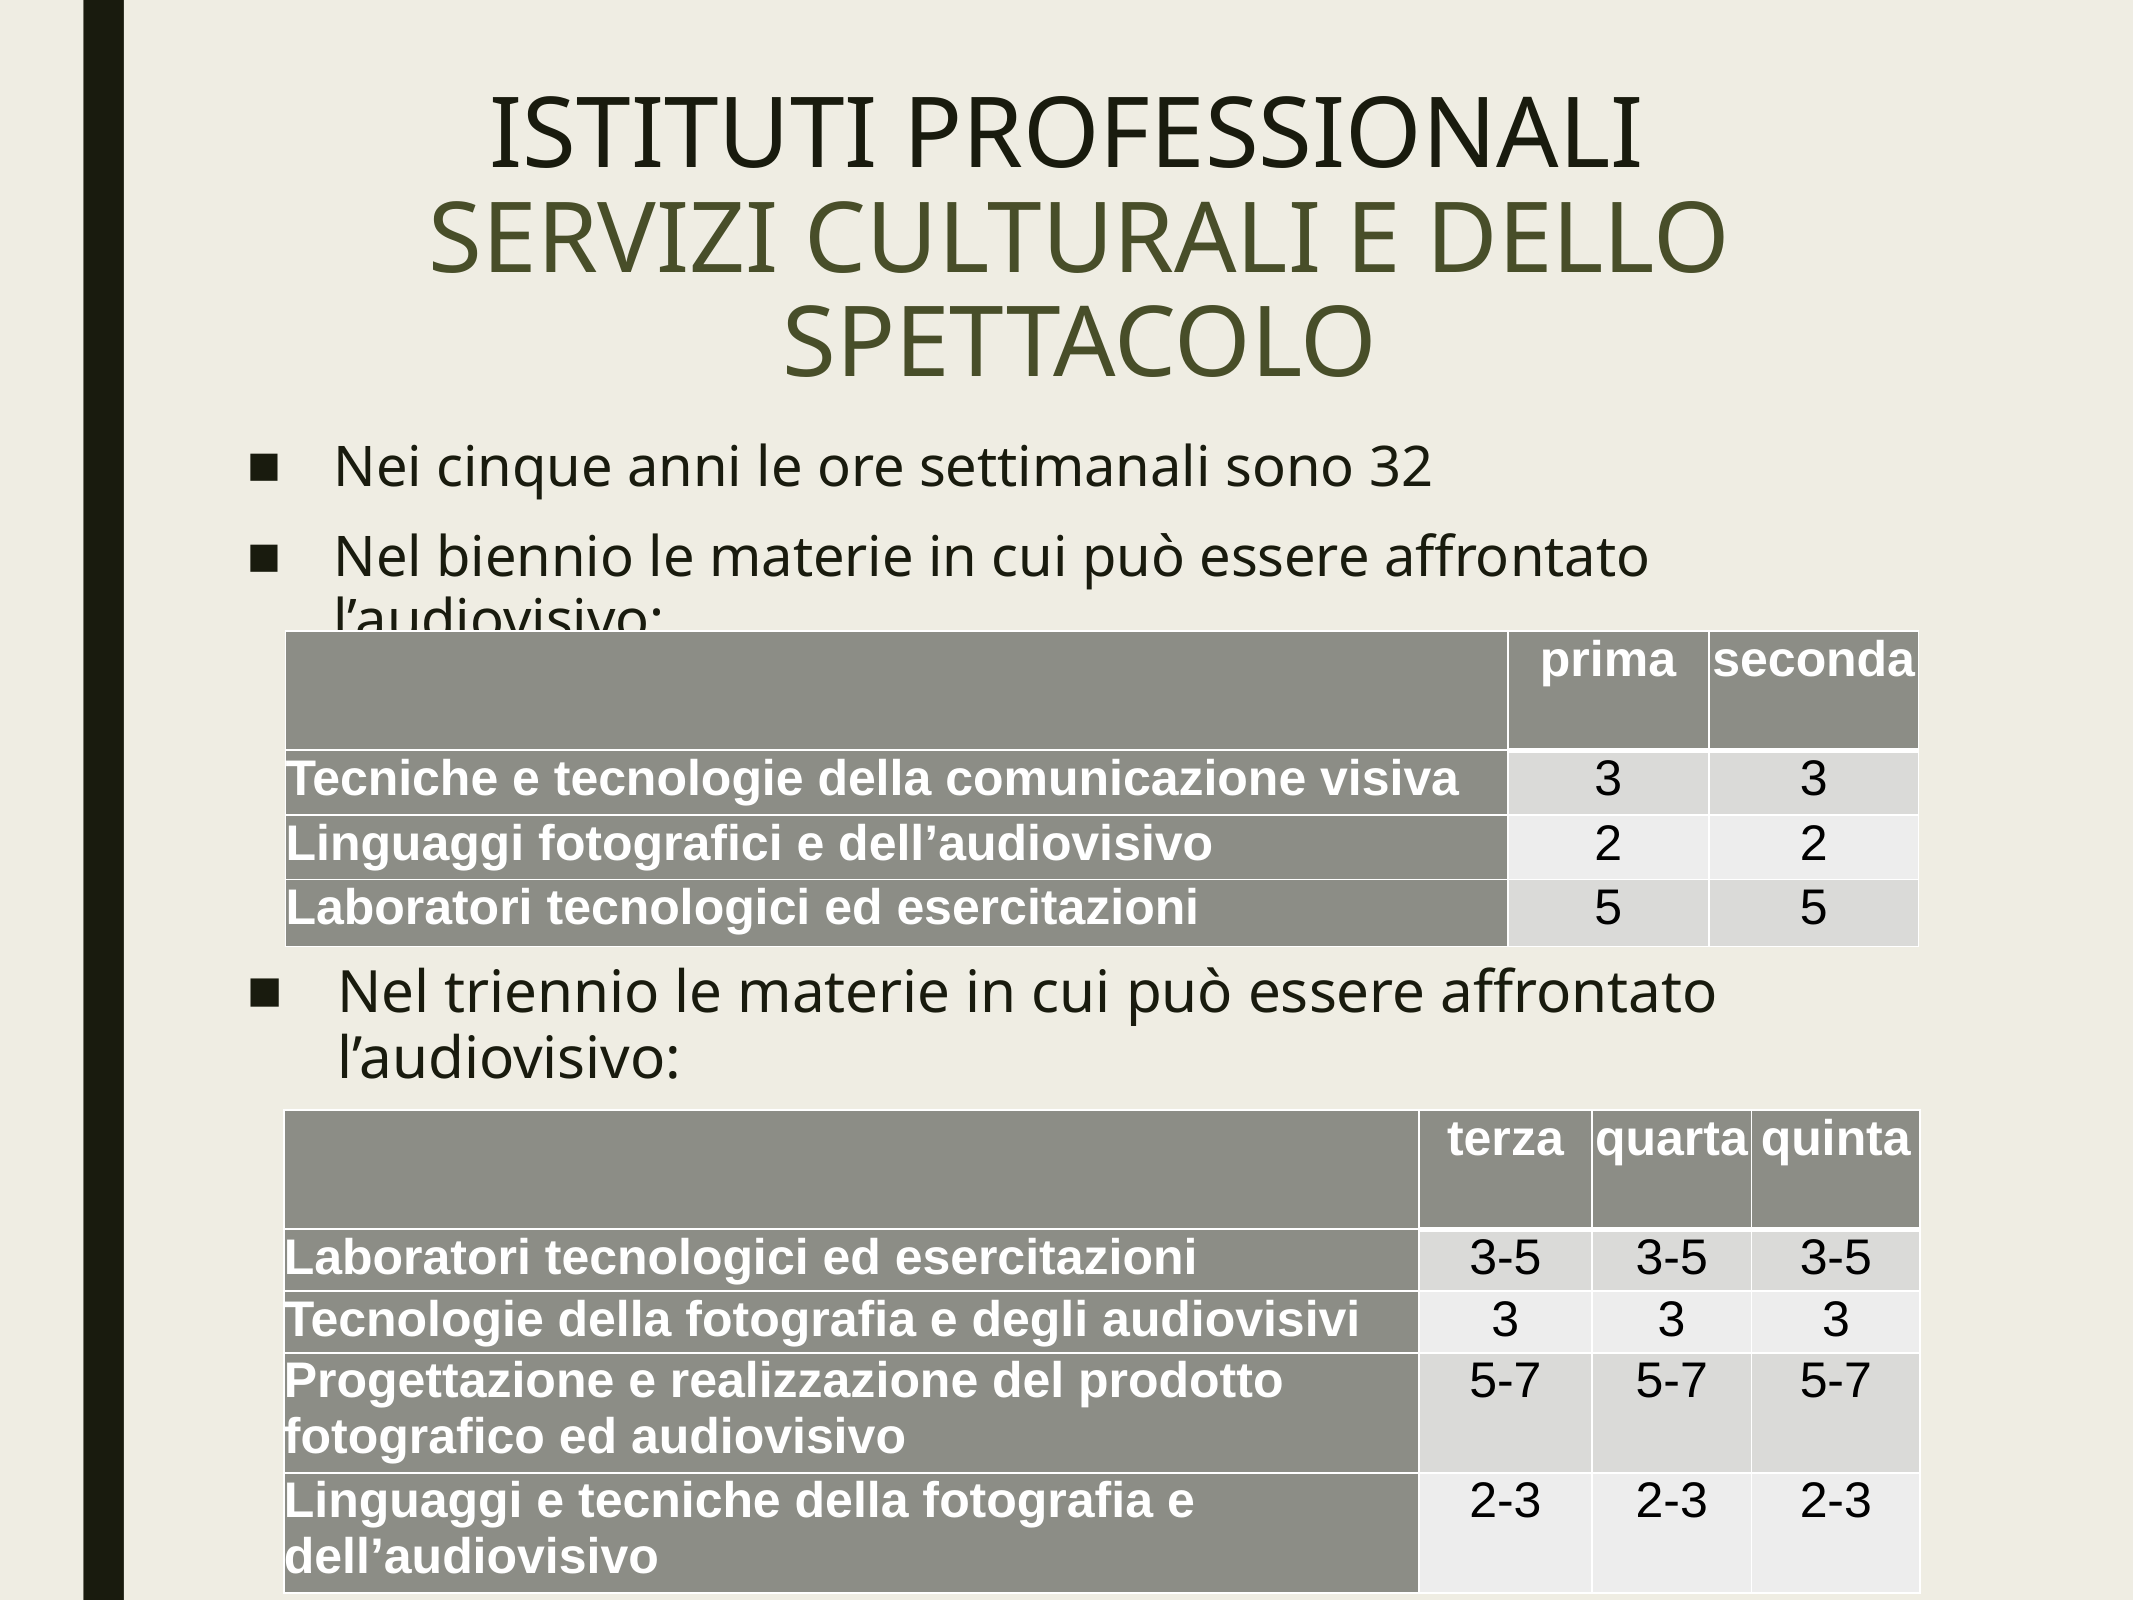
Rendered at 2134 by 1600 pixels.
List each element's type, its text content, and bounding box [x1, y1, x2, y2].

table_cell Tecniche e tecnologie della comunicazione visiva [286, 751, 1507, 814]
table_cell Linguaggi fotografici e dell’audiovisivo [286, 816, 1507, 879]
table_cell 2-3 [1420, 1474, 1591, 1592]
table_cell 3 [1752, 1292, 1919, 1352]
table_cell 3-5 [1420, 1232, 1591, 1290]
title ISTITUTI PROFESSIONALI SERVIZI CULTURALI E DELLO SPETTACOLO [239, 76, 1921, 424]
table_header quinta [1752, 1111, 1919, 1227]
table_cell 3 [1509, 753, 1708, 814]
list Nei cinque anni le ore settimanali sono 32 Nel biennio le materie in cui può essere affrontato l’audiovisivo: [239, 427, 1921, 626]
text_box Nel triennio le materie in cui può essere affrontato l’audiovisivo: [239, 952, 1920, 1099]
table_cell 3 [1710, 753, 1918, 814]
table_cell 3 [1420, 1292, 1591, 1352]
table_cell 5 [1710, 880, 1918, 946]
table_header terza [1420, 1111, 1591, 1227]
table_cell 2-3 [1752, 1474, 1919, 1592]
table_header [285, 1111, 1418, 1228]
table_cell 2-3 [1593, 1474, 1751, 1592]
table_header quarta [1593, 1111, 1751, 1227]
table_cell 5-7 [1593, 1354, 1751, 1472]
table_header prima [1509, 632, 1708, 748]
table_cell Laboratori tecnologici ed esercitazioni [285, 1230, 1418, 1290]
table_header seconda [1710, 632, 1918, 748]
table_cell 5-7 [1420, 1354, 1591, 1472]
table_cell Laboratori tecnologici ed esercitazioni [286, 880, 1507, 946]
table_cell Tecnologie della fotografia e degli audiovisivi [285, 1292, 1418, 1352]
table_cell 5-7 [1752, 1354, 1919, 1472]
table_cell Progettazione e realizzazione del prodotto fotografico ed audiovisivo [285, 1354, 1418, 1472]
table_cell Linguaggi e tecniche della fotografia e dell’audiovisivo [285, 1474, 1418, 1592]
table_cell 3-5 [1593, 1232, 1751, 1290]
table_cell 3-5 [1752, 1232, 1919, 1290]
table_cell 3 [1593, 1292, 1751, 1352]
table_cell 5 [1509, 880, 1708, 946]
table_cell 2 [1509, 816, 1708, 879]
table_header [286, 632, 1507, 749]
table_cell 2 [1710, 816, 1918, 879]
